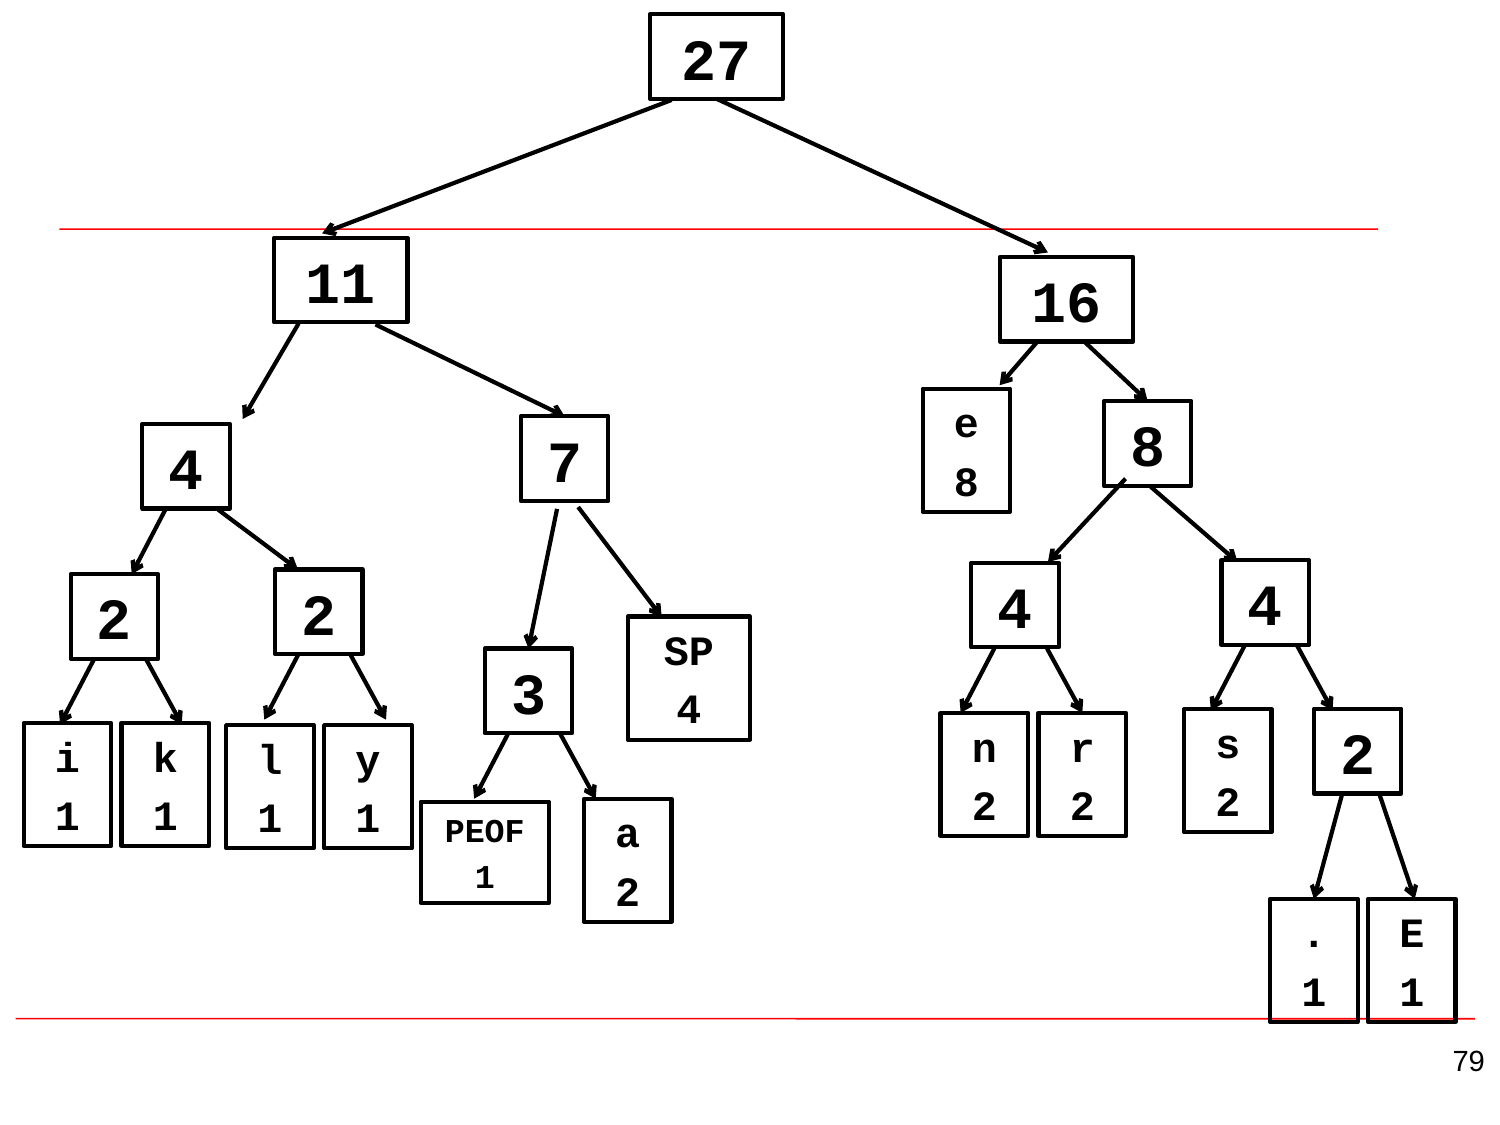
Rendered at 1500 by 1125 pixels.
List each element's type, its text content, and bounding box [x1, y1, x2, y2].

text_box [59, 659, 94, 725]
text_box 2 [70, 574, 159, 659]
text_box a 2 [583, 798, 672, 922]
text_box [1296, 645, 1333, 711]
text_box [321, 99, 672, 234]
text_box 3 [484, 648, 573, 734]
text_box s 2 [1184, 709, 1272, 833]
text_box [375, 324, 565, 417]
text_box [217, 509, 299, 570]
text_box l 1 [226, 725, 314, 849]
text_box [350, 655, 387, 720]
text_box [473, 734, 508, 799]
text_box 4 [971, 562, 1059, 648]
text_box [1047, 478, 1126, 563]
text_box E 1 [1368, 898, 1456, 1022]
slide_number 79 [1149, 1034, 1500, 1113]
text_box e 8 [922, 388, 1011, 512]
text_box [1046, 648, 1083, 714]
text_box i 1 [23, 722, 112, 847]
text_box . 1 [1270, 898, 1358, 1022]
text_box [131, 509, 166, 575]
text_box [999, 342, 1037, 386]
text_box 7 [520, 416, 609, 502]
text_box 4 [142, 423, 230, 509]
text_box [146, 659, 182, 725]
text_box r 2 [1038, 712, 1127, 837]
text_box n 2 [940, 712, 1029, 837]
text_box 2 [274, 569, 363, 655]
text_box PEOF 1 [420, 801, 549, 903]
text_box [716, 99, 1049, 253]
text_box k 1 [121, 722, 210, 847]
text_box 16 [999, 256, 1134, 342]
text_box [1210, 645, 1245, 711]
text_box 4 [1221, 560, 1309, 645]
text_box y 1 [324, 725, 412, 849]
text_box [1085, 342, 1148, 402]
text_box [1150, 486, 1238, 563]
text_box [1379, 794, 1415, 900]
text_box 8 [1103, 401, 1192, 486]
text_box SP 4 [627, 616, 750, 740]
text_box 11 [274, 237, 408, 323]
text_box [528, 508, 558, 649]
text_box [577, 506, 662, 618]
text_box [242, 323, 299, 420]
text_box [560, 734, 597, 799]
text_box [1313, 794, 1343, 900]
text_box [264, 655, 299, 720]
text_box 27 [649, 14, 784, 99]
text_box 2 [1313, 708, 1402, 794]
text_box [960, 648, 995, 714]
